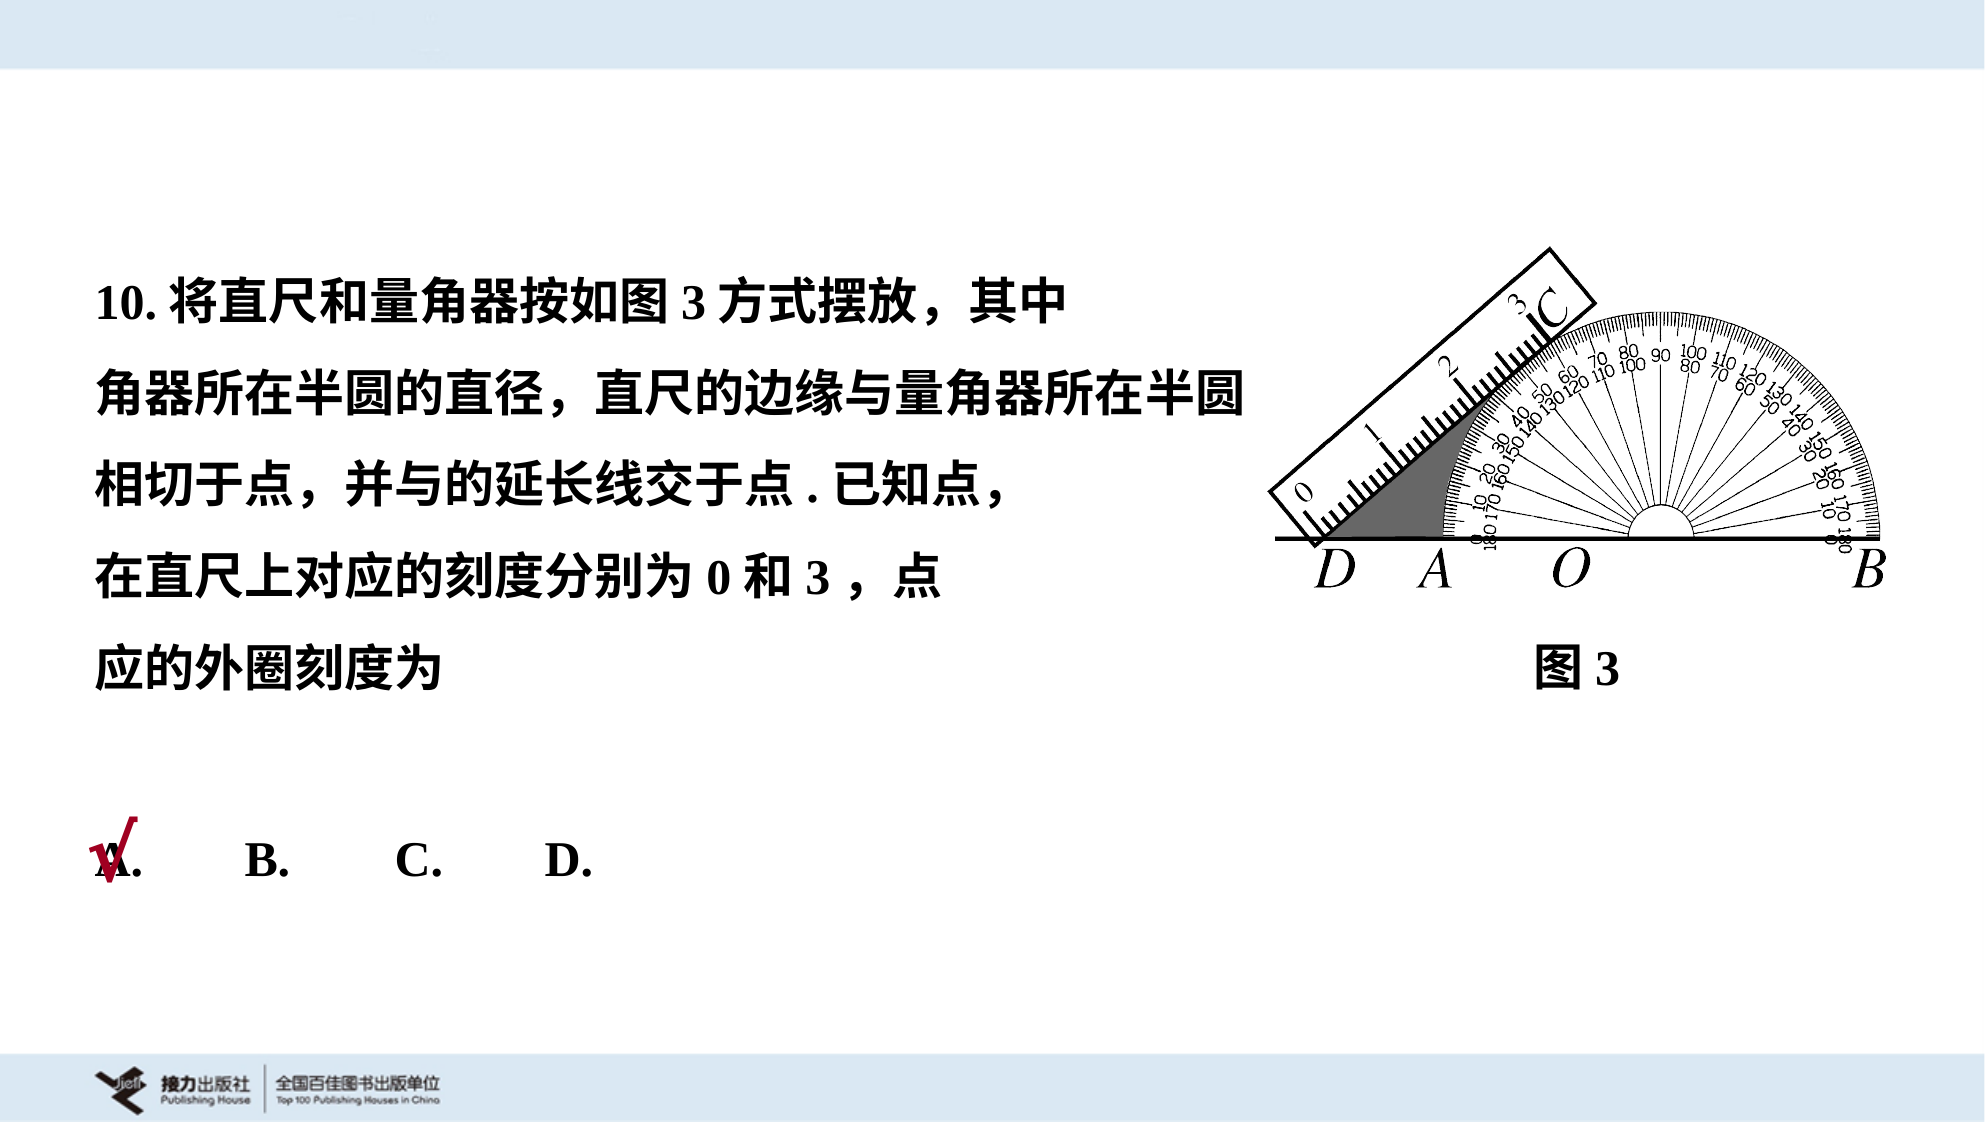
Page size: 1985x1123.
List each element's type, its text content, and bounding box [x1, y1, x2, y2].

text_box √ [86, 804, 139, 897]
text_box 图3 [1533, 608, 1620, 755]
picture [0, 0, 1985, 1122]
